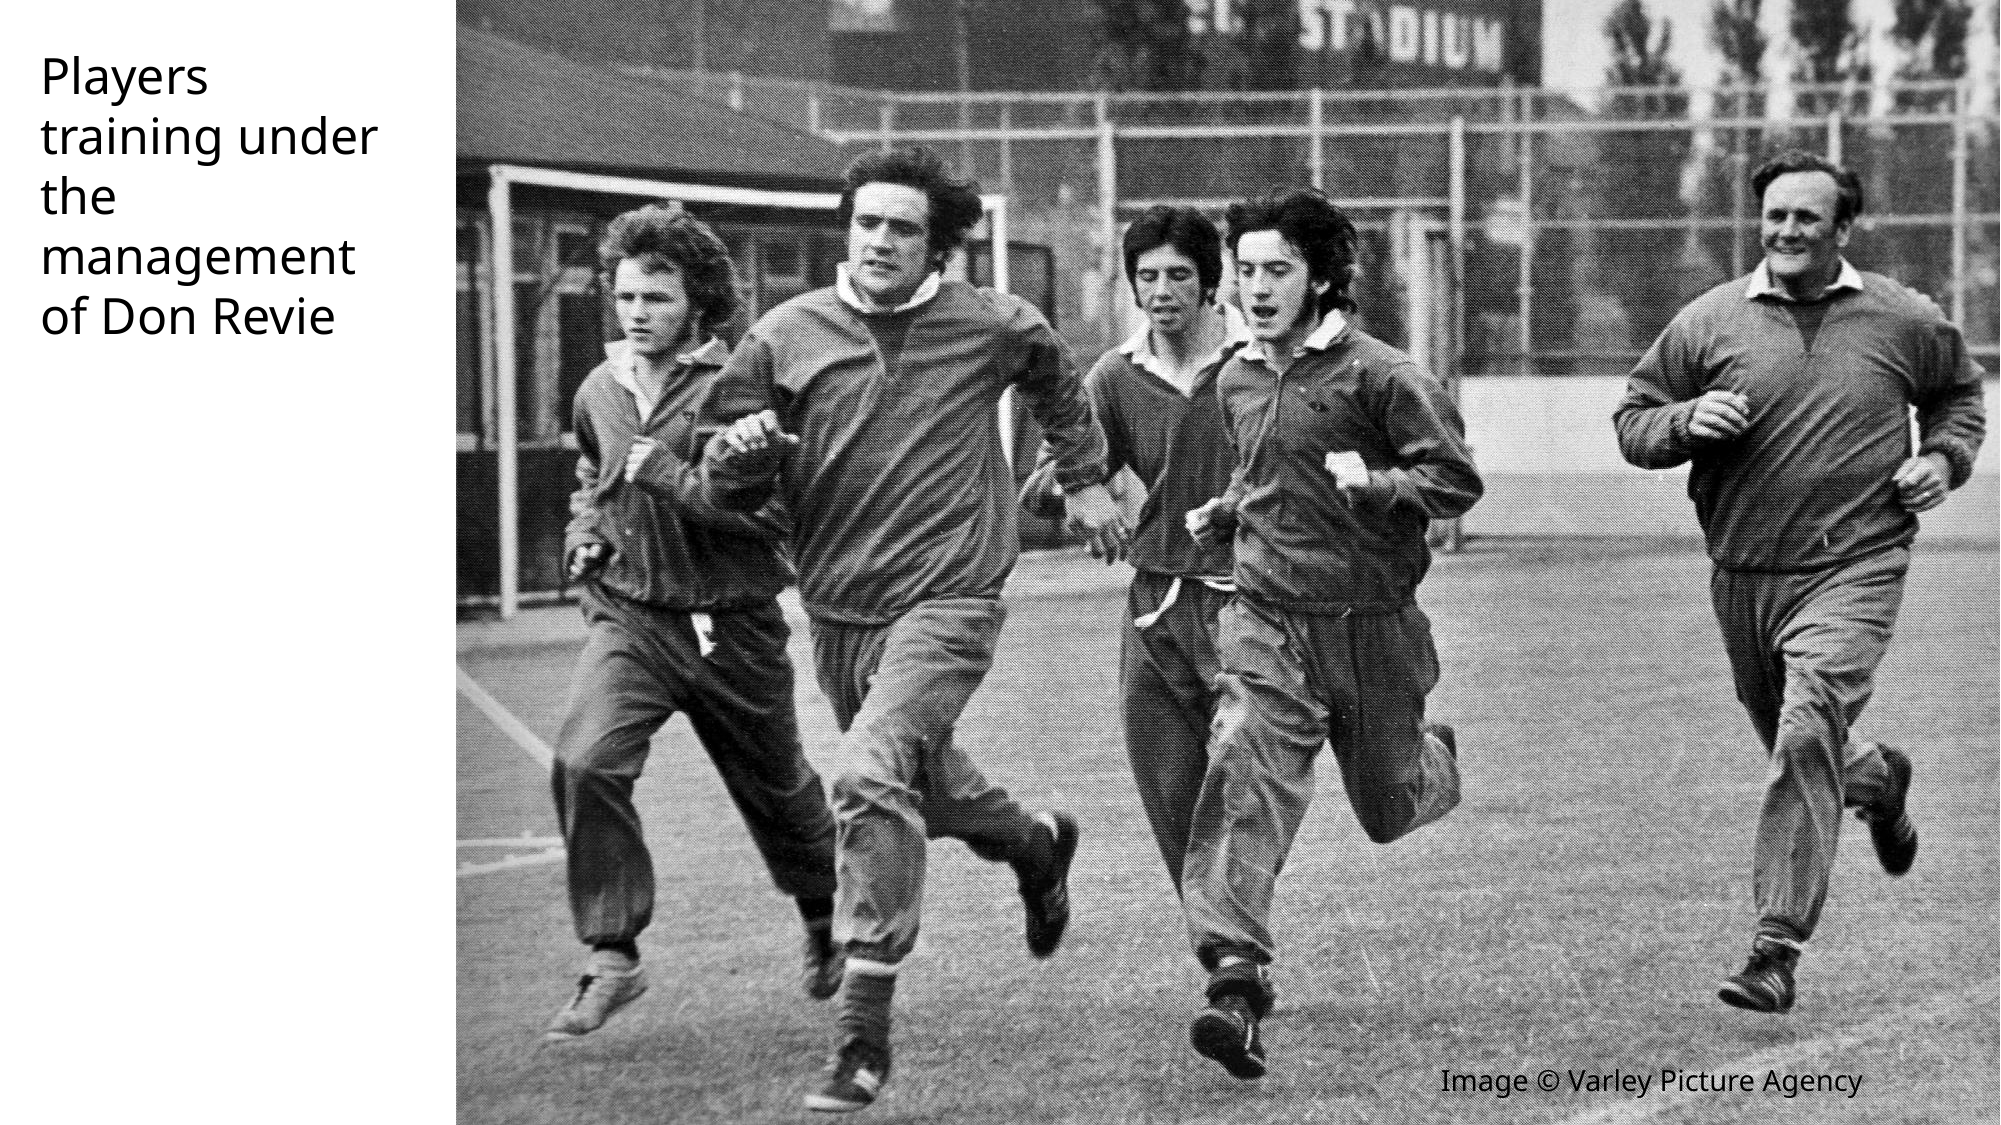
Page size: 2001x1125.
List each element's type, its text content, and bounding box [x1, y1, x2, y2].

text_box Players training under the management of Don Revie [25, 36, 418, 352]
picture [456, 0, 2000, 1125]
